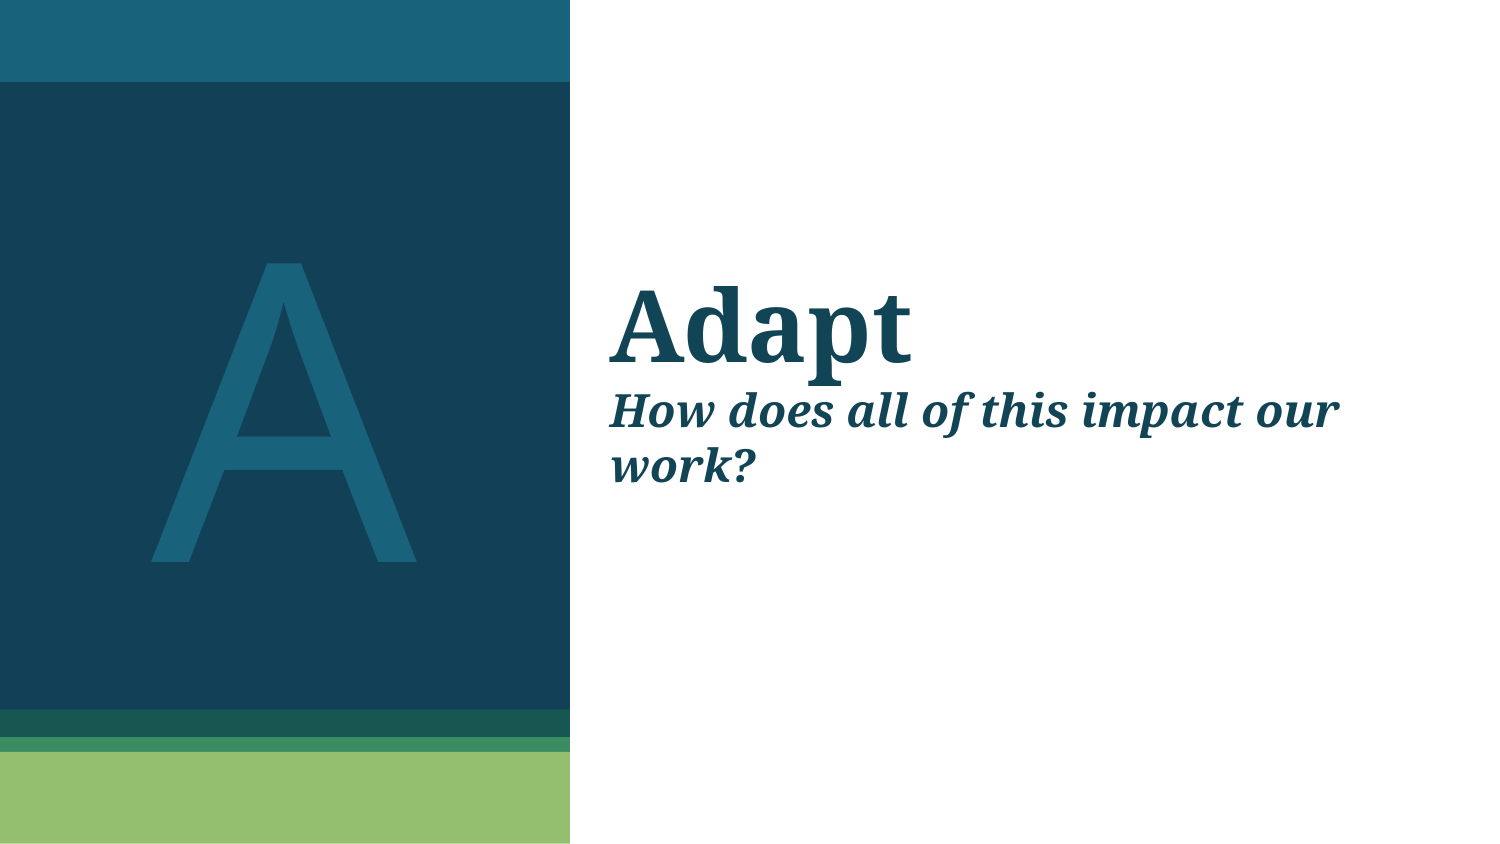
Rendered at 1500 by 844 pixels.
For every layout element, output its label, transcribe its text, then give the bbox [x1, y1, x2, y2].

text_box A [0, 82, 570, 709]
title Adapt How does all of this impact our work? [594, 263, 1467, 507]
